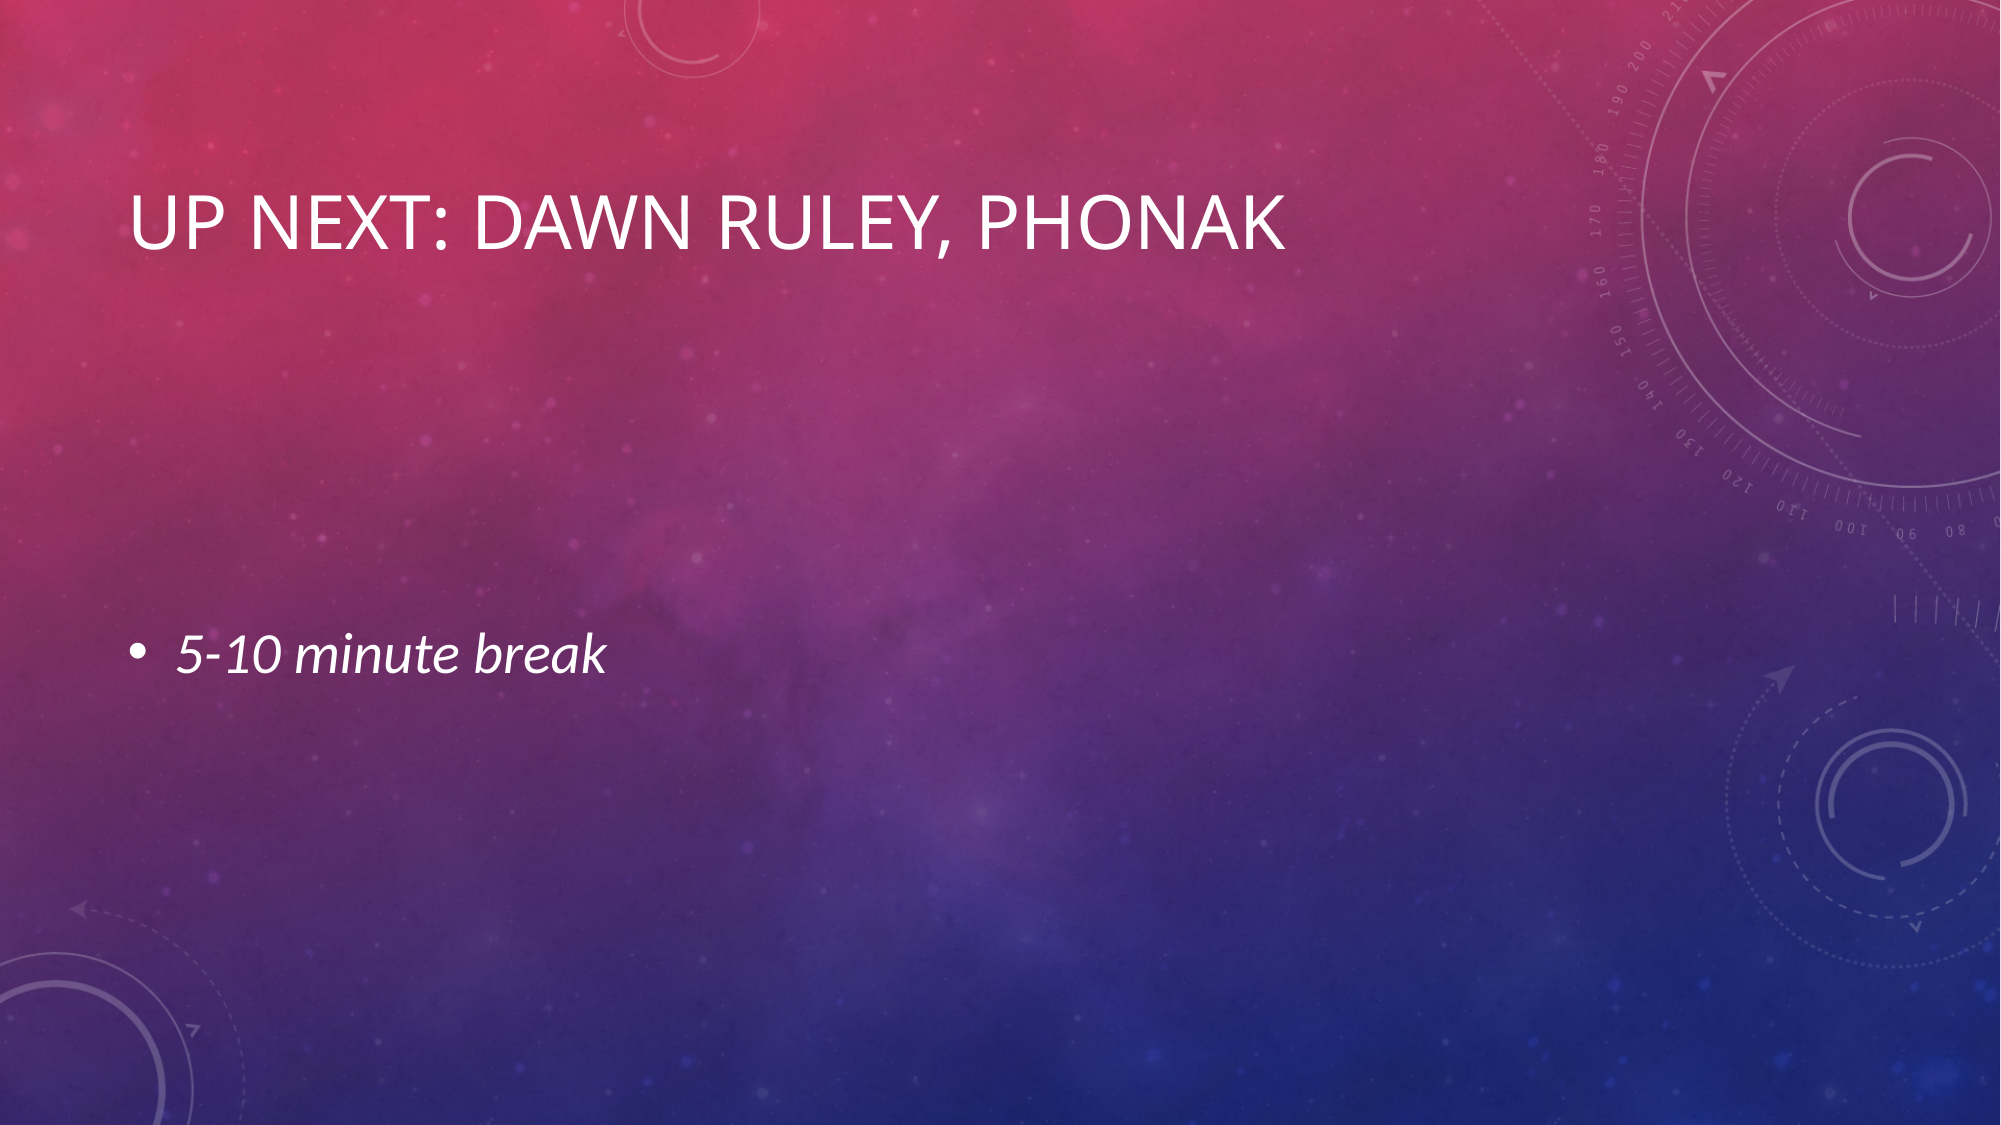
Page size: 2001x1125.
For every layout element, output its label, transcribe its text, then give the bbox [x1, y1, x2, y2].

list 5-10 minute break [112, 351, 1775, 950]
picture [0, 0, 2001, 1125]
title Up next: Dawn Ruley, Phonak [112, 99, 1775, 339]
